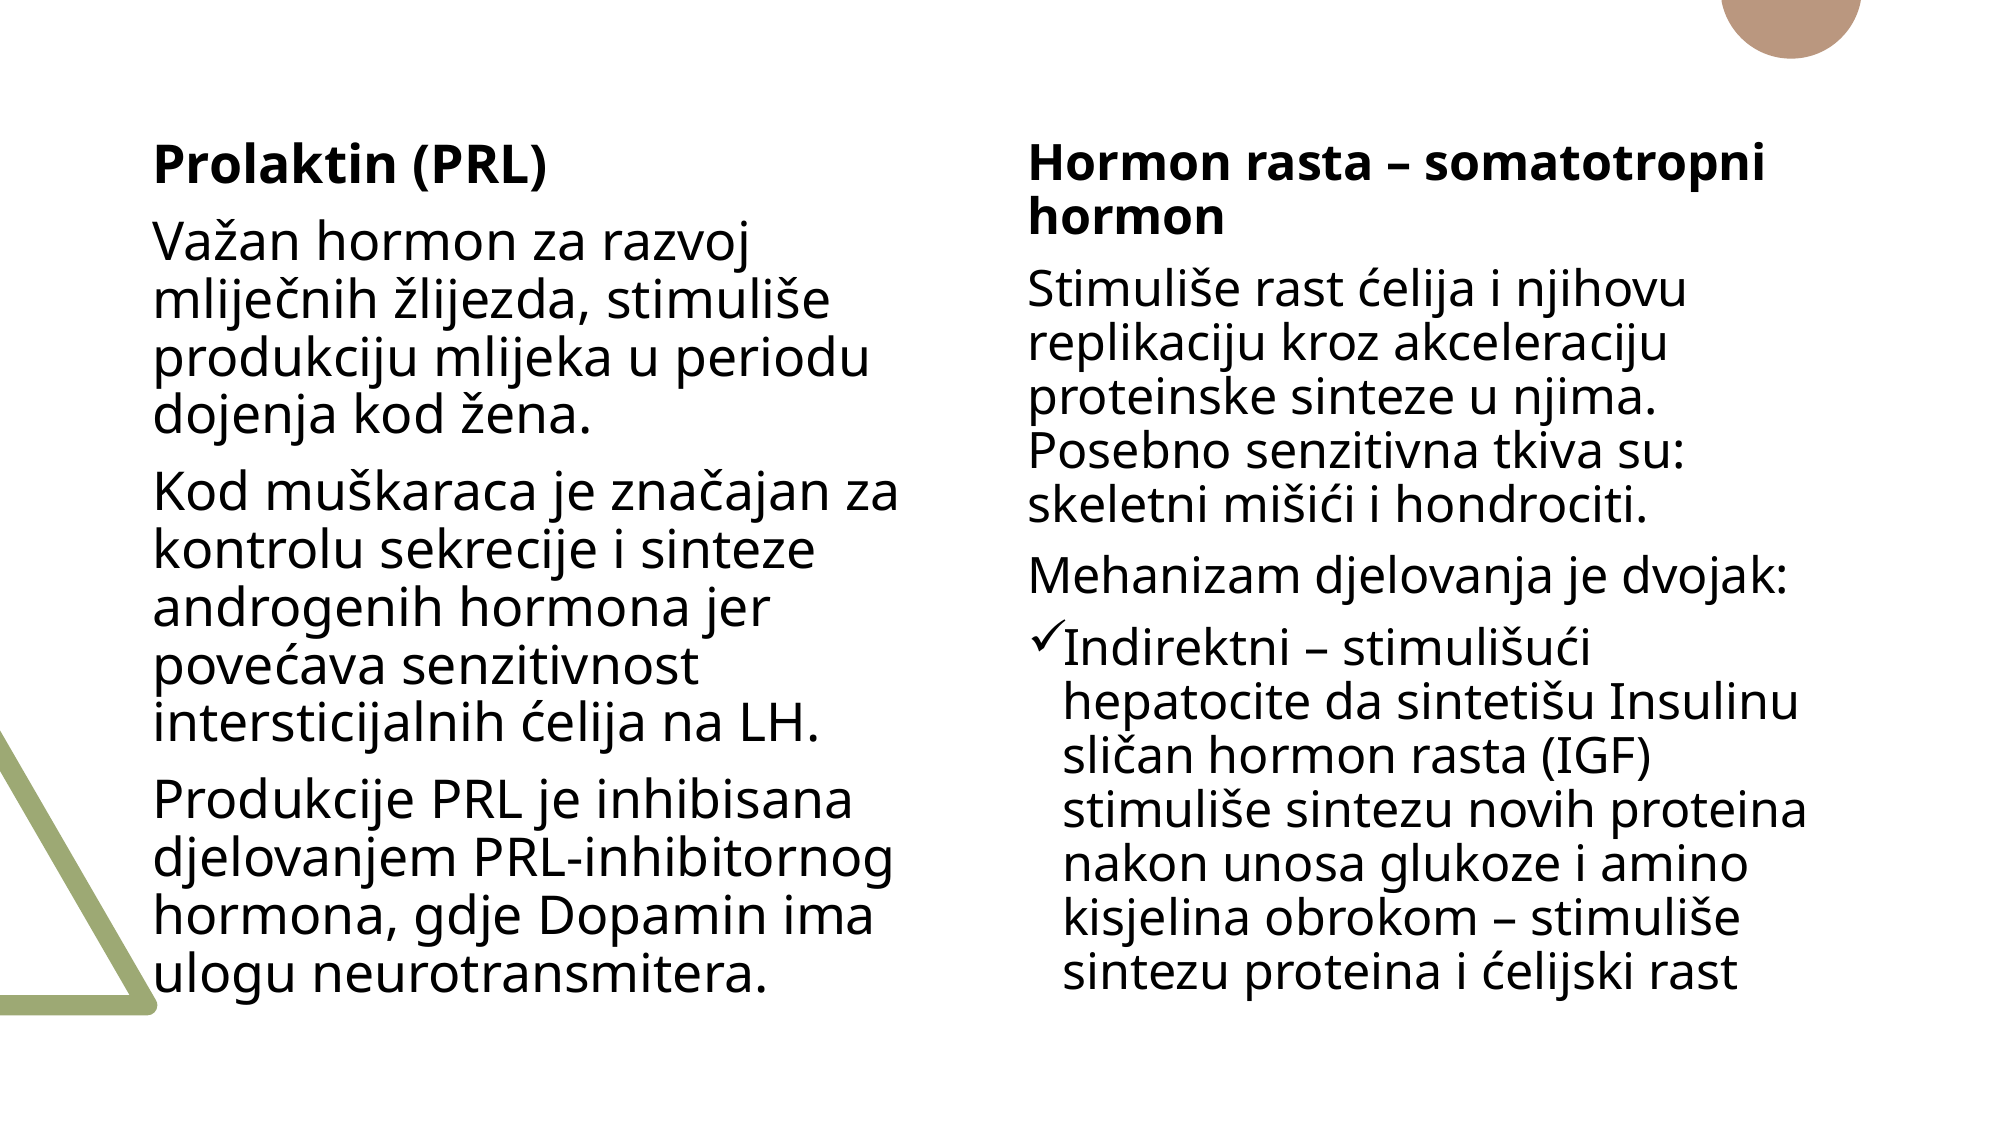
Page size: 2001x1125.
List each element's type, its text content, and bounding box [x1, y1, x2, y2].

list Prolaktin (PRL) Važan hormon za razvoj mliječnih žlijezda, stimuliše produkciju mlijeka u periodu dojenja kod žena. Kod muškaraca je značajan za kontrolu sekrecije i sinteze androgenih hormona jer povećava senzitivnost intersticijalnih ćelija na LH. Produkcije PRL je inhibisana djelovanjem PRL-inhibitornog hormona, gdje Dopamin ima ulogu neurotransmitera. [137, 129, 988, 1014]
list Hormon rasta – somatotropni hormon Stimuliše rast ćelija i njihovu replikaciju kroz akceleraciju proteinske sinteze u njima. Posebno senzitivna tkiva su: skeletni mišići i hondrociti. Mehanizam djelovanja je dvojak: Indirektni – stimulišući hepatocite da sintetišu Insulinu sličan hormon rasta (IGF) stimuliše sintezu novih proteina nakon unosa glukoze i amino kisjelina obrokom – stimuliše sintezu proteina i ćelijski rast [1012, 129, 1863, 1014]
